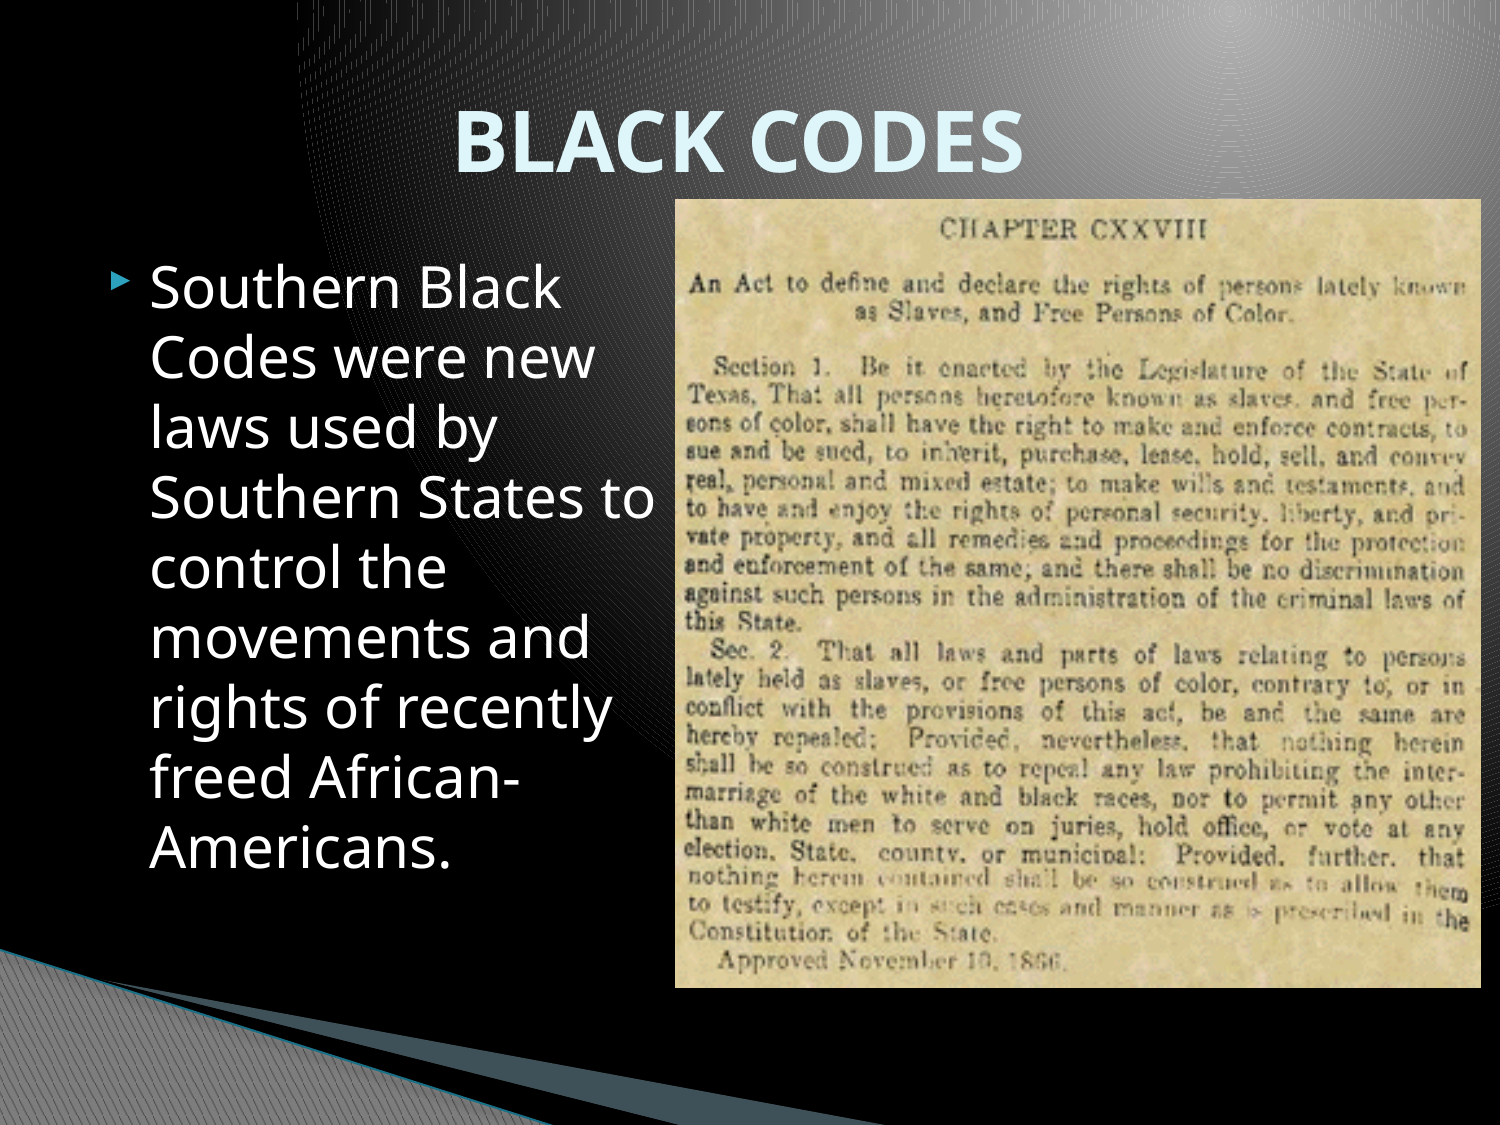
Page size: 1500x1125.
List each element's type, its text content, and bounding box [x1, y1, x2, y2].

list Southern Black Codes were new laws used by Southern States to control the movements and rights of recently freed African-Americans. [75, 243, 668, 986]
title BLACK CODES [75, 45, 1425, 233]
picture [0, 952, 543, 1125]
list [674, 199, 1481, 988]
